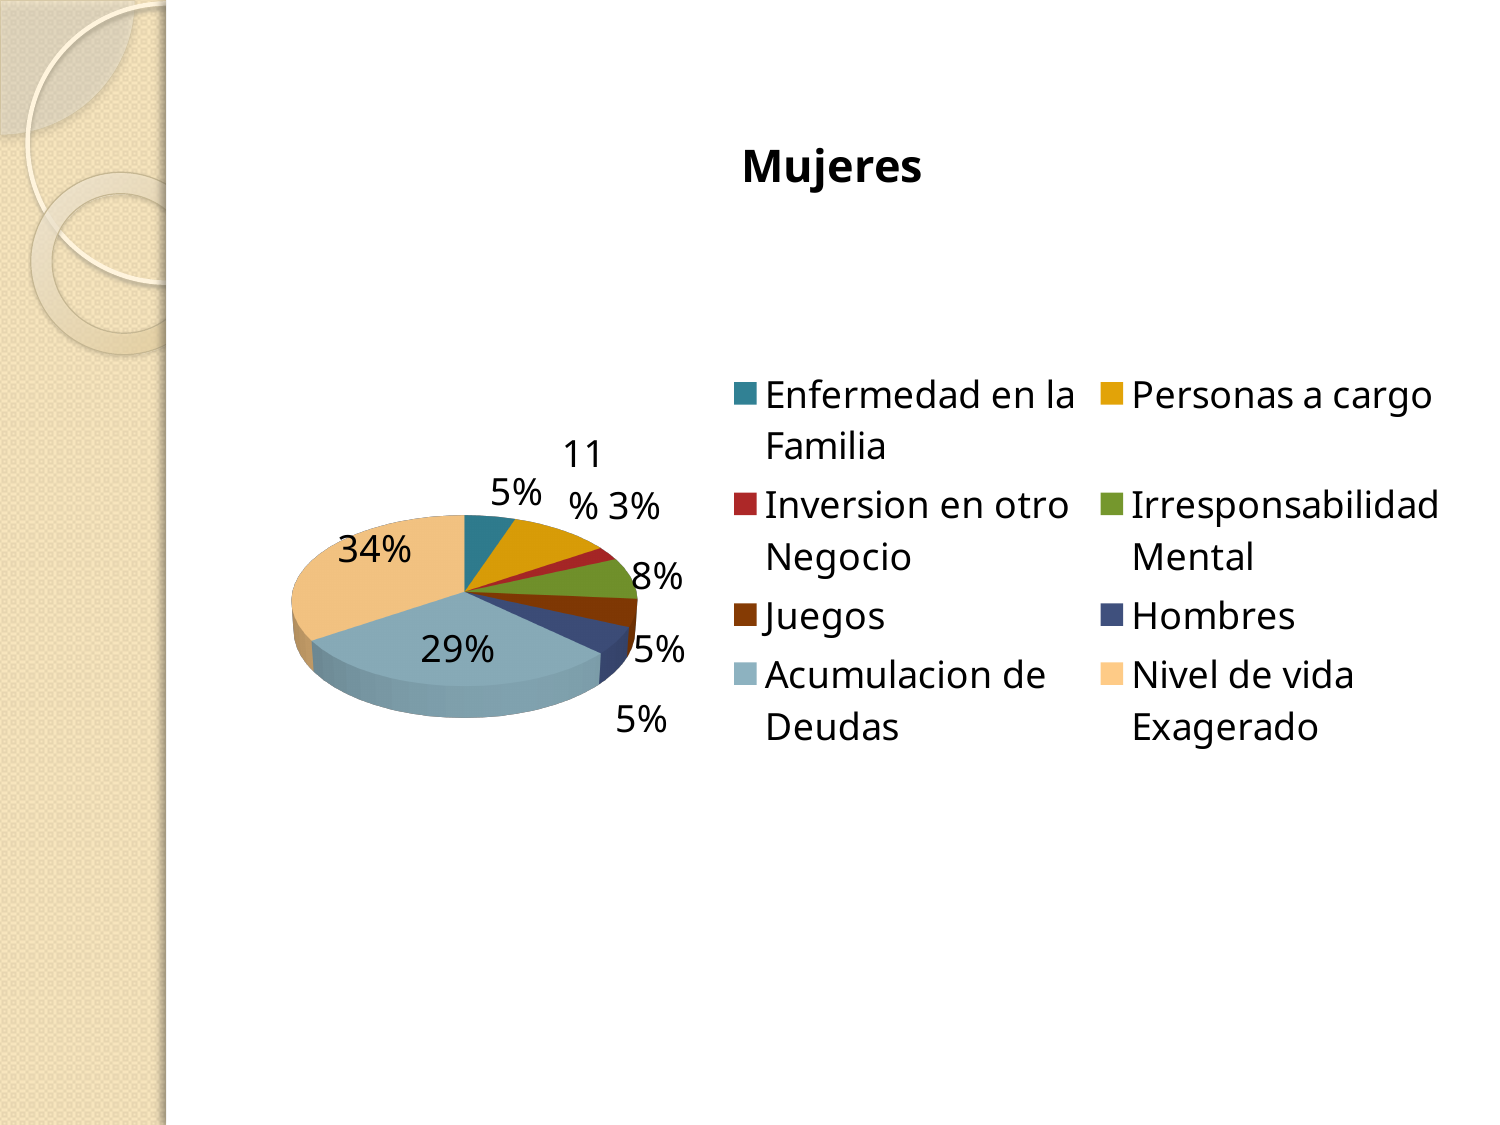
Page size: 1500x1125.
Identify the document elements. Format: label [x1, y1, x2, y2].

chart [198, 93, 1466, 1026]
